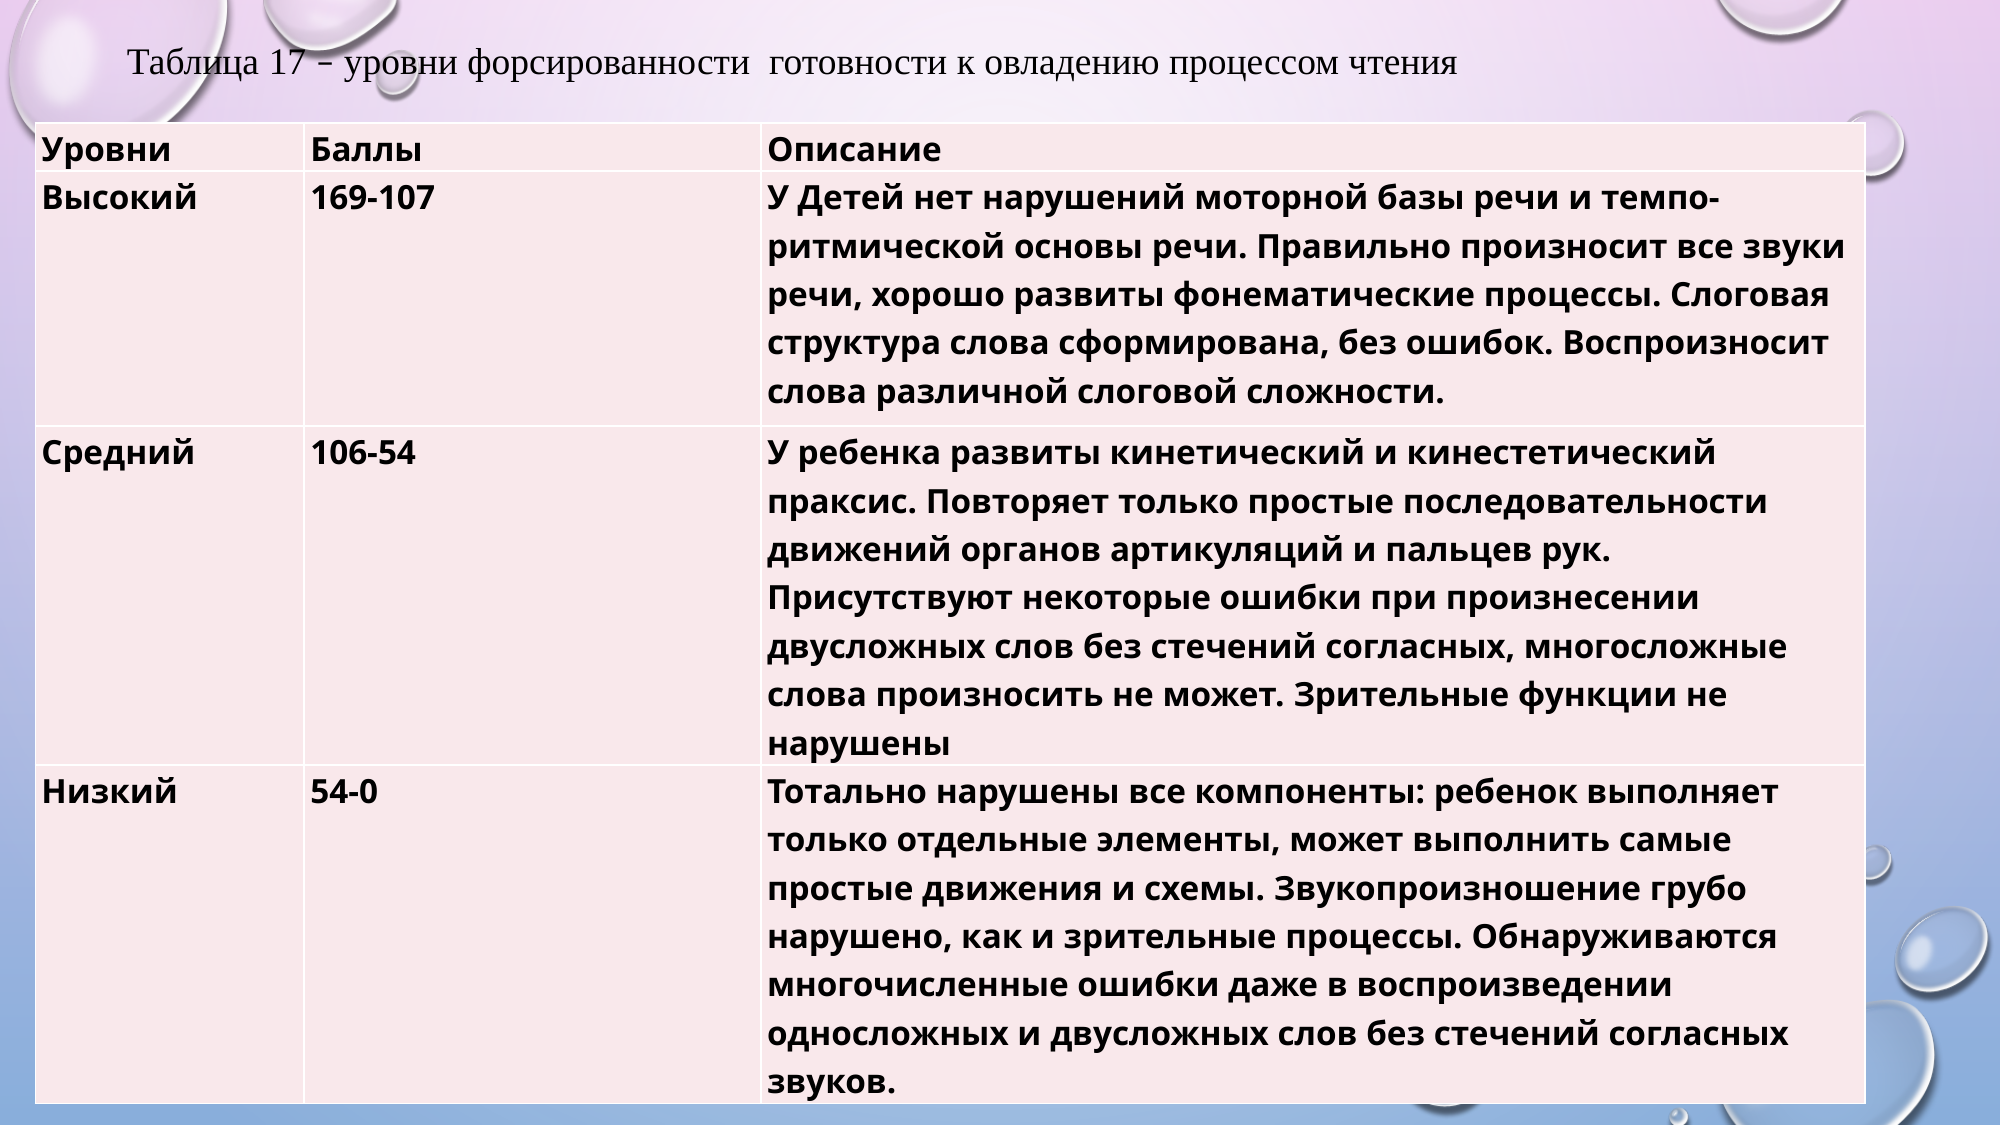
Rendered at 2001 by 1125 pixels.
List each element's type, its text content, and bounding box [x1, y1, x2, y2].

table_cell У ребенка развиты кинетический и кинестетический праксис. Повторяет только простые последовательности движений органов артикуляций и пальцев рук. Присутствуют некоторые ошибки при произнесении двусложных слов без стечений согласных, многосложные слова произносить не может. Зрительные функции не нарушены [762, 427, 1864, 764]
table_header Уровни [36, 124, 303, 170]
picture [0, 0, 2000, 1125]
table_cell 106-54 [305, 427, 760, 764]
text_box Таблица 17 – уровни форсированности готовности к овладению процессом чтения [111, 29, 1811, 135]
table_cell У Детей нет нарушений моторной базы речи и темпо-ритмической основы речи. Правильно произносит все звуки речи, хорошо развиты фонематические процессы. Слоговая структура слова сформирована, без ошибок. Воспроизносит слова различной слоговой сложности. [762, 172, 1864, 425]
table_header Описание [762, 124, 1864, 170]
table_cell Низкий [36, 766, 303, 1103]
table_cell Средний [36, 427, 303, 764]
table_cell 54-0 [305, 766, 760, 1103]
table_cell Тотально нарушены все компоненты: ребенок выполняет только отдельные элементы, может выполнить самые простые движения и схемы. Звукопроизношение грубо нарушено, как и зрительные процессы. Обнаруживаются многочисленные ошибки даже в воспроизведении односложных и двусложных слов без стечений согласных звуков. [762, 766, 1864, 1103]
table_cell Высокий [36, 172, 303, 425]
table_header Баллы [305, 135, 760, 170]
table_cell 169-107 [305, 172, 760, 425]
